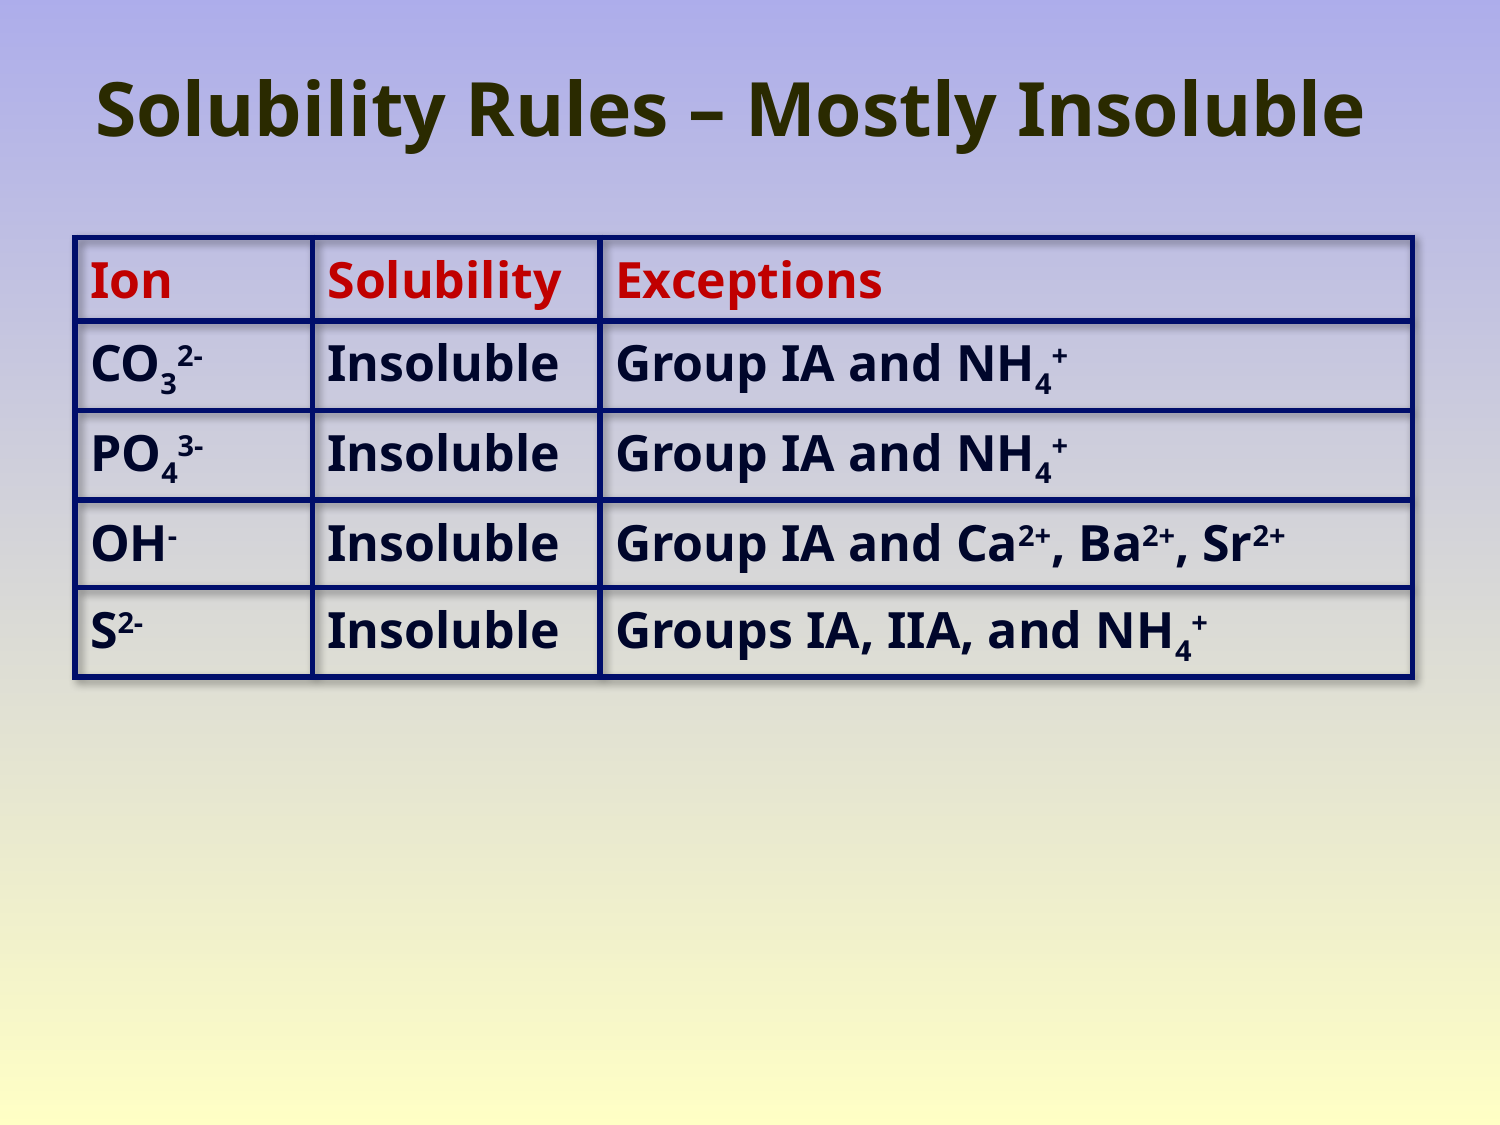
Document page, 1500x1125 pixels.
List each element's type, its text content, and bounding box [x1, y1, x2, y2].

table_cell PO43- [78, 413, 310, 497]
table_cell Group IA and NH4+ [603, 324, 1410, 408]
table_cell Insoluble [315, 413, 597, 497]
table_cell Group IA and Ca2+, Ba2+, Sr2+ [603, 503, 1410, 585]
table_cell Insoluble [315, 503, 597, 585]
table_cell OH- [78, 503, 310, 585]
table_cell CO32- [78, 324, 310, 408]
title Solubility Rules – Mostly Insoluble [62, 37, 1401, 176]
table_cell Insoluble [315, 590, 597, 674]
table_cell Insoluble [315, 324, 597, 408]
table_header Exceptions [603, 240, 1410, 318]
table_cell Group IA and NH4+ [603, 413, 1410, 497]
table_header Ion [78, 240, 310, 318]
table_cell Groups IA, IIA, and NH4+ [603, 590, 1410, 674]
table_cell S2- [78, 590, 310, 674]
table_header Solubility [315, 240, 597, 318]
